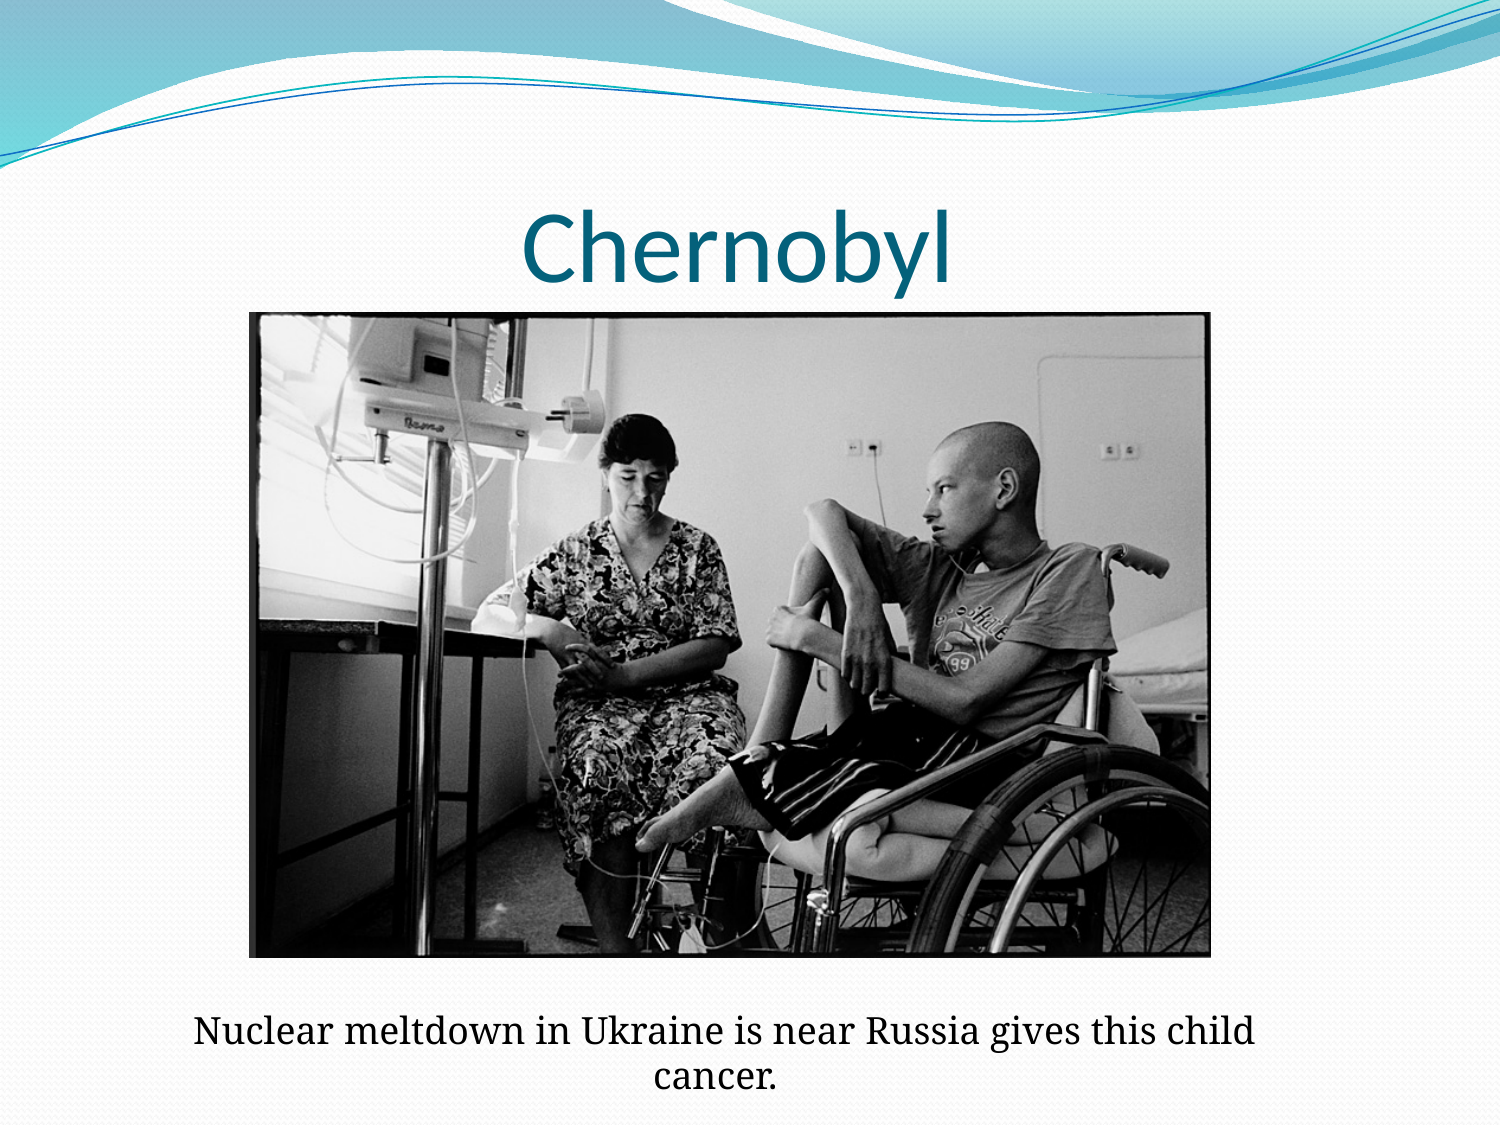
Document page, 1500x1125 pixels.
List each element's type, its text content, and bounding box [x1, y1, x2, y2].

title Chernobyl [75, 115, 1425, 303]
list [249, 312, 1212, 958]
text_box Nuclear meltdown in Ukraine is near Russia gives this child cancer. [150, 999, 1300, 1105]
